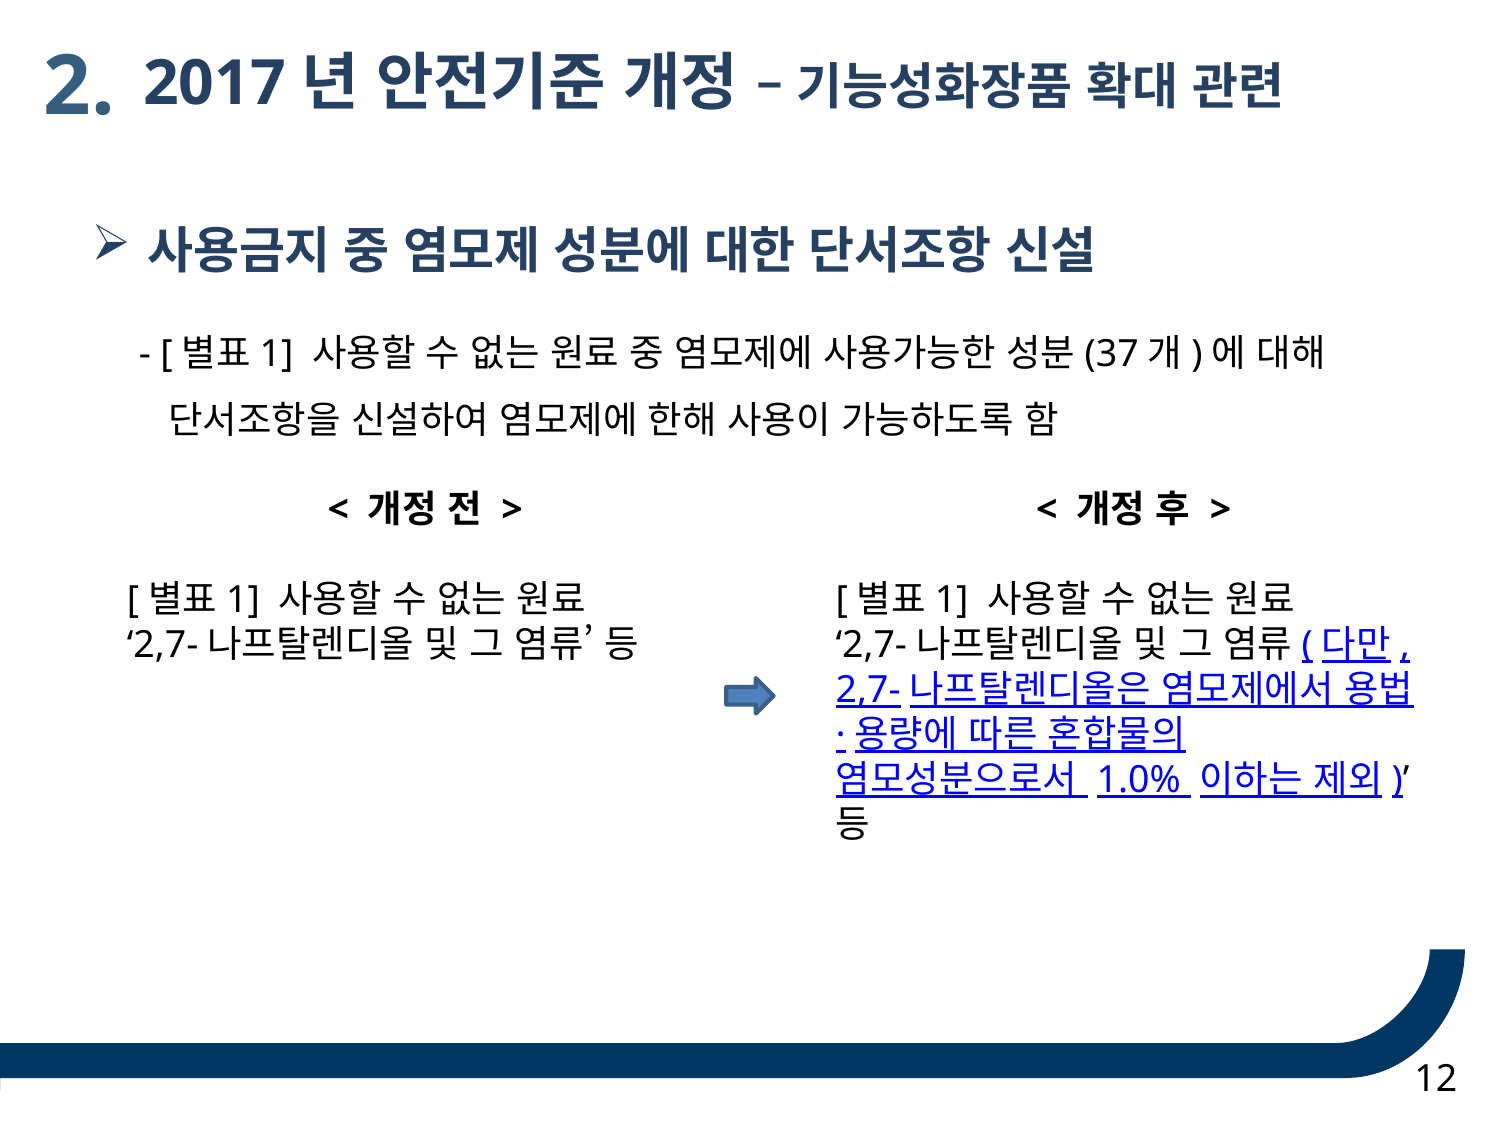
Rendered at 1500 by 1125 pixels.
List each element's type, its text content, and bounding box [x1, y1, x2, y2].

text_box 12 [1399, 1046, 1477, 1107]
text_box 2017년 안전기준 개정 – 기능성화장품 확대 관련 [172, 75, 1400, 125]
text_box < 개정 후 > [별표1] 사용할 수 없는 원료 ‘2,7-나프탈렌디올 및 그 염류(다만, 2,7-나프탈렌디올은 염모제에서 용법·용량에 따른 혼합물의 염모성분으로서 1.0% 이하는 제외)’ 등 [820, 477, 1447, 852]
text_box 2. [7, 23, 172, 139]
text_box [724, 676, 776, 716]
text_box < 개정 전 > [별표1] 사용할 수 없는 원료 ‘2,7-나프탈렌디올 및 그 염류’ 등 [112, 477, 739, 672]
text_box [0, 0, 1500, 75]
text_box 사용금지 중 염모제 성분에 대한 단서조항 신설 [76, 180, 1376, 260]
text_box - [별표1] 사용할 수 없는 원료 중 염모제에 사용가능한 성분(37개)에 대해 단서조항을 신설하여 염모제에 한해 사용이 가능하도록 함 [123, 298, 1424, 449]
